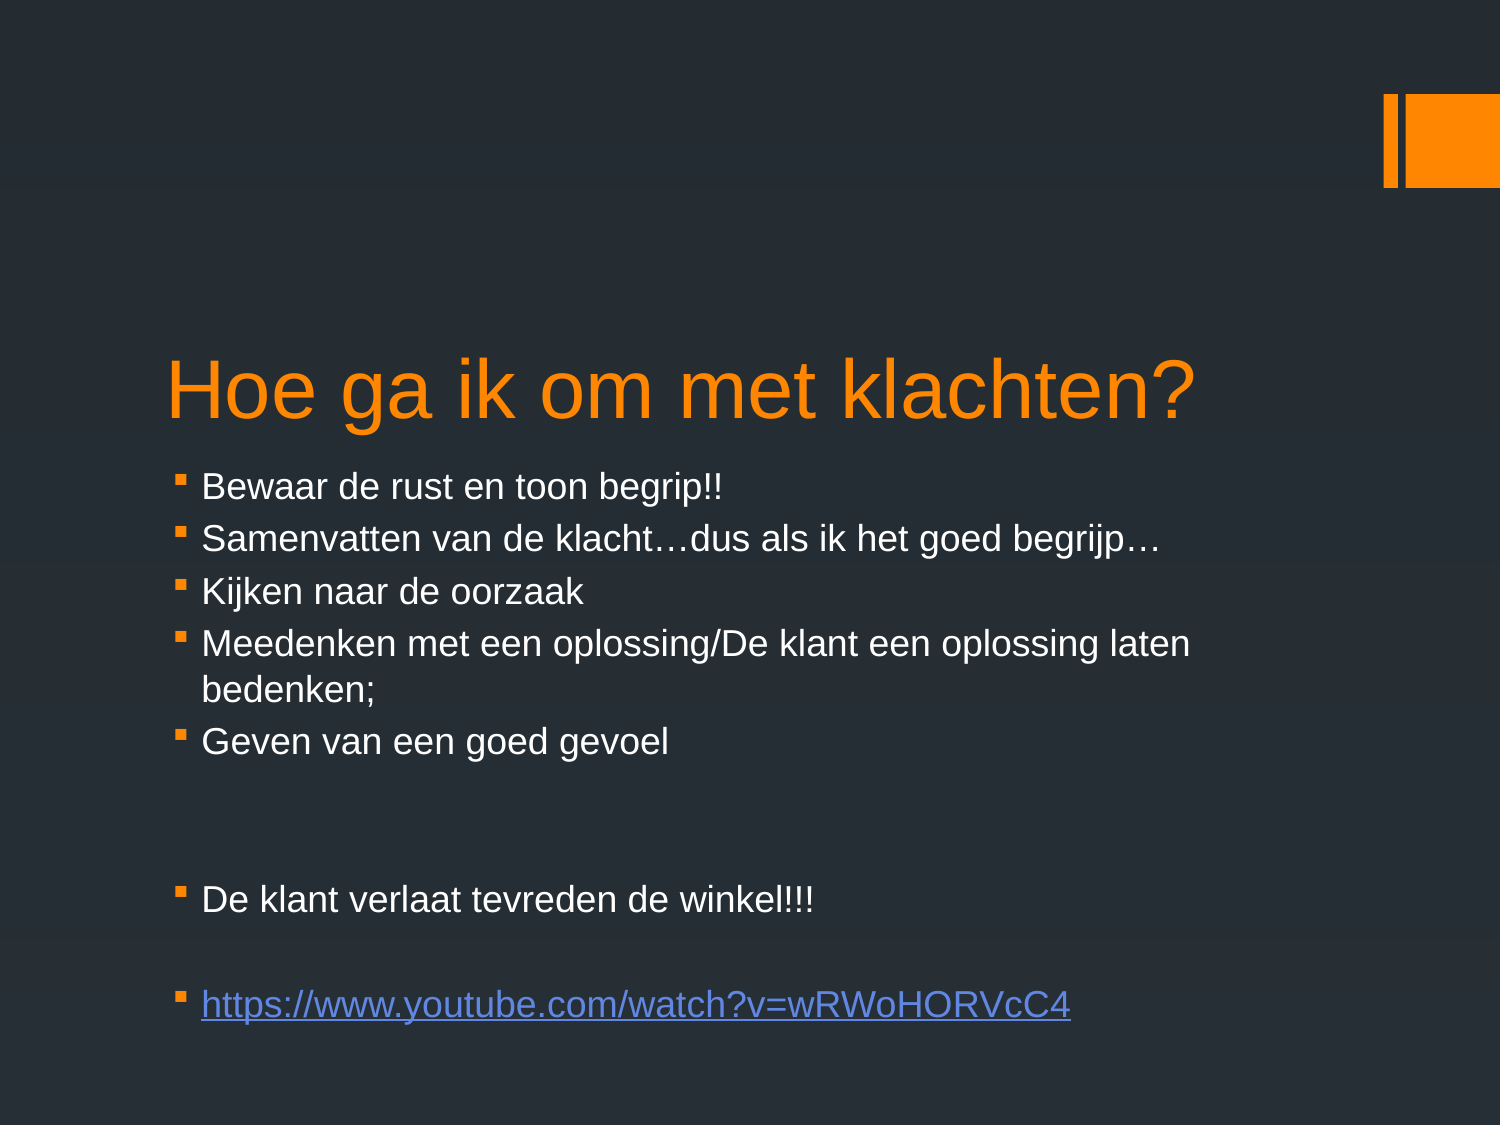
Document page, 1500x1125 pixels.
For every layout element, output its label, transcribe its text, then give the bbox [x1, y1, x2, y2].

list Bewaar de rust en toon begrip!! Samenvatten van de klacht…dus als ik het goed begrijp… Kijken naar de oorzaak Meedenken met een oplossing/De klant een oplossing laten bedenken; Geven van een goed gevoel De klant verlaat tevreden de winkel!!! https://www.youtube.com/watch?v=wRWoHORVcC4 [150, 454, 1350, 1035]
title Hoe ga ik om met klachten? [150, 253, 1350, 443]
